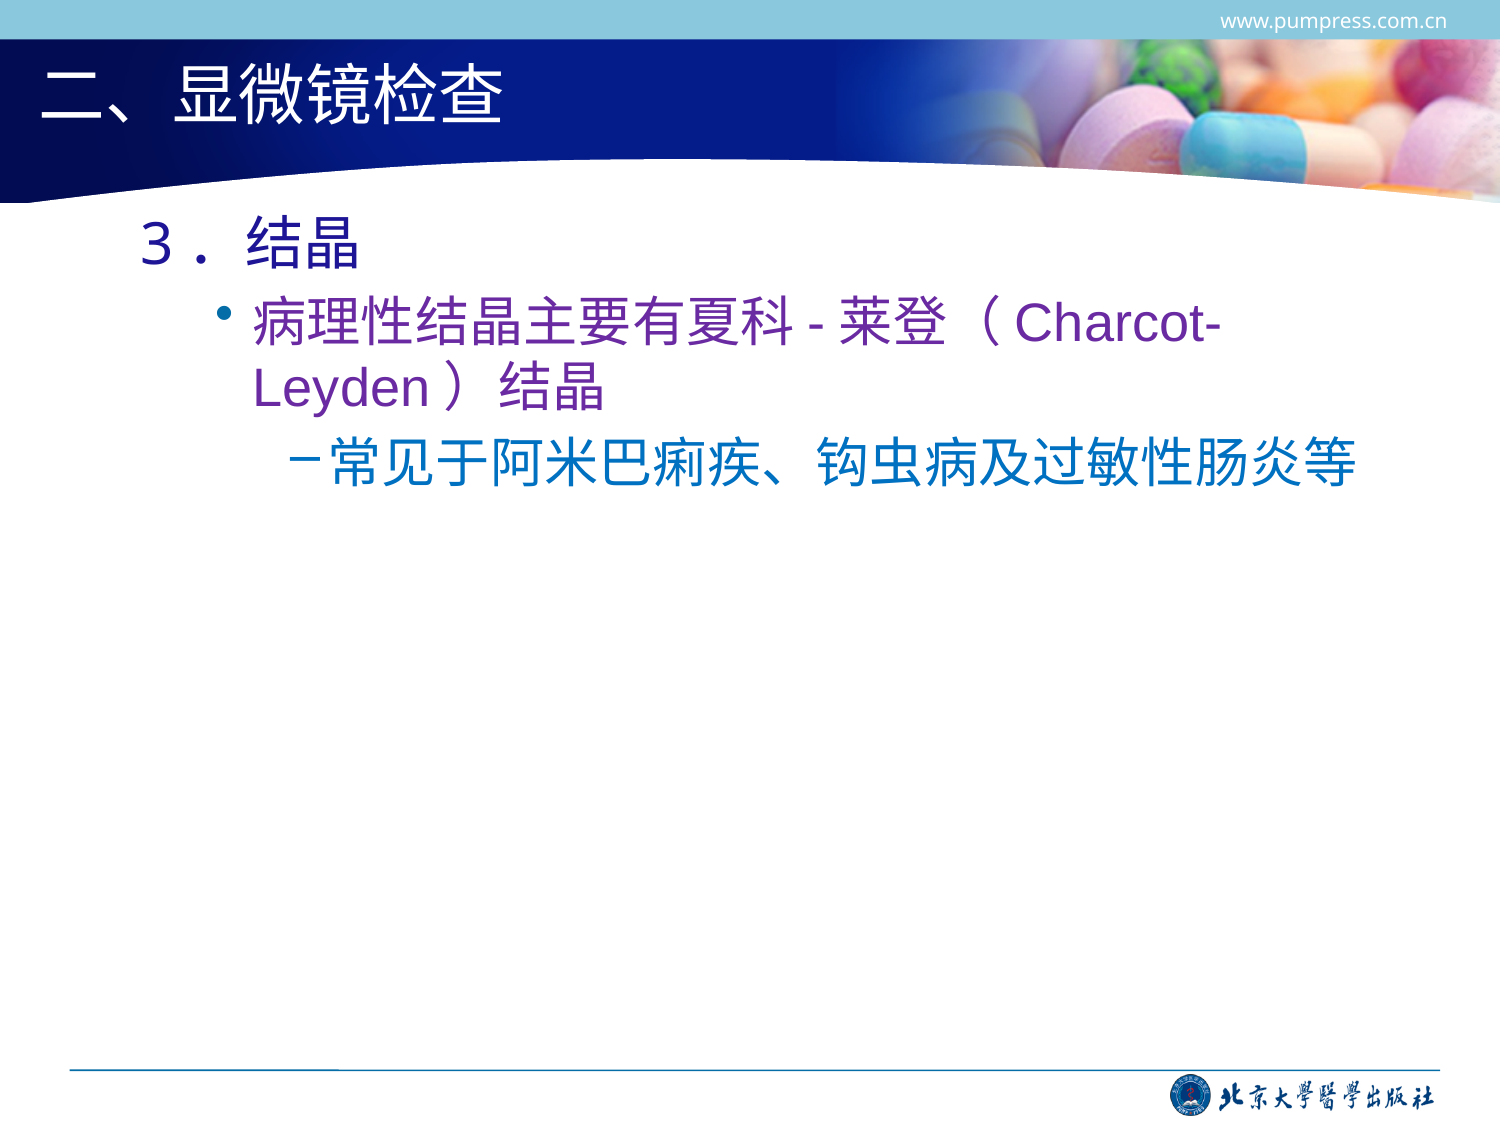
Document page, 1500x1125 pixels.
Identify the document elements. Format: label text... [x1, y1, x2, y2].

slide_number www.pumpress.com.cn [1024, 0, 1463, 38]
list 3．结晶 病理性结晶主要有夏科-莱登（Charcot-Leyden）结晶 常见于阿米巴痢疾、钩虫病及过敏性肠炎等 [49, 198, 1463, 1026]
title 二、显微镜检查 [23, 46, 1349, 140]
picture [0, 40, 1500, 203]
picture [1170, 1074, 1436, 1118]
